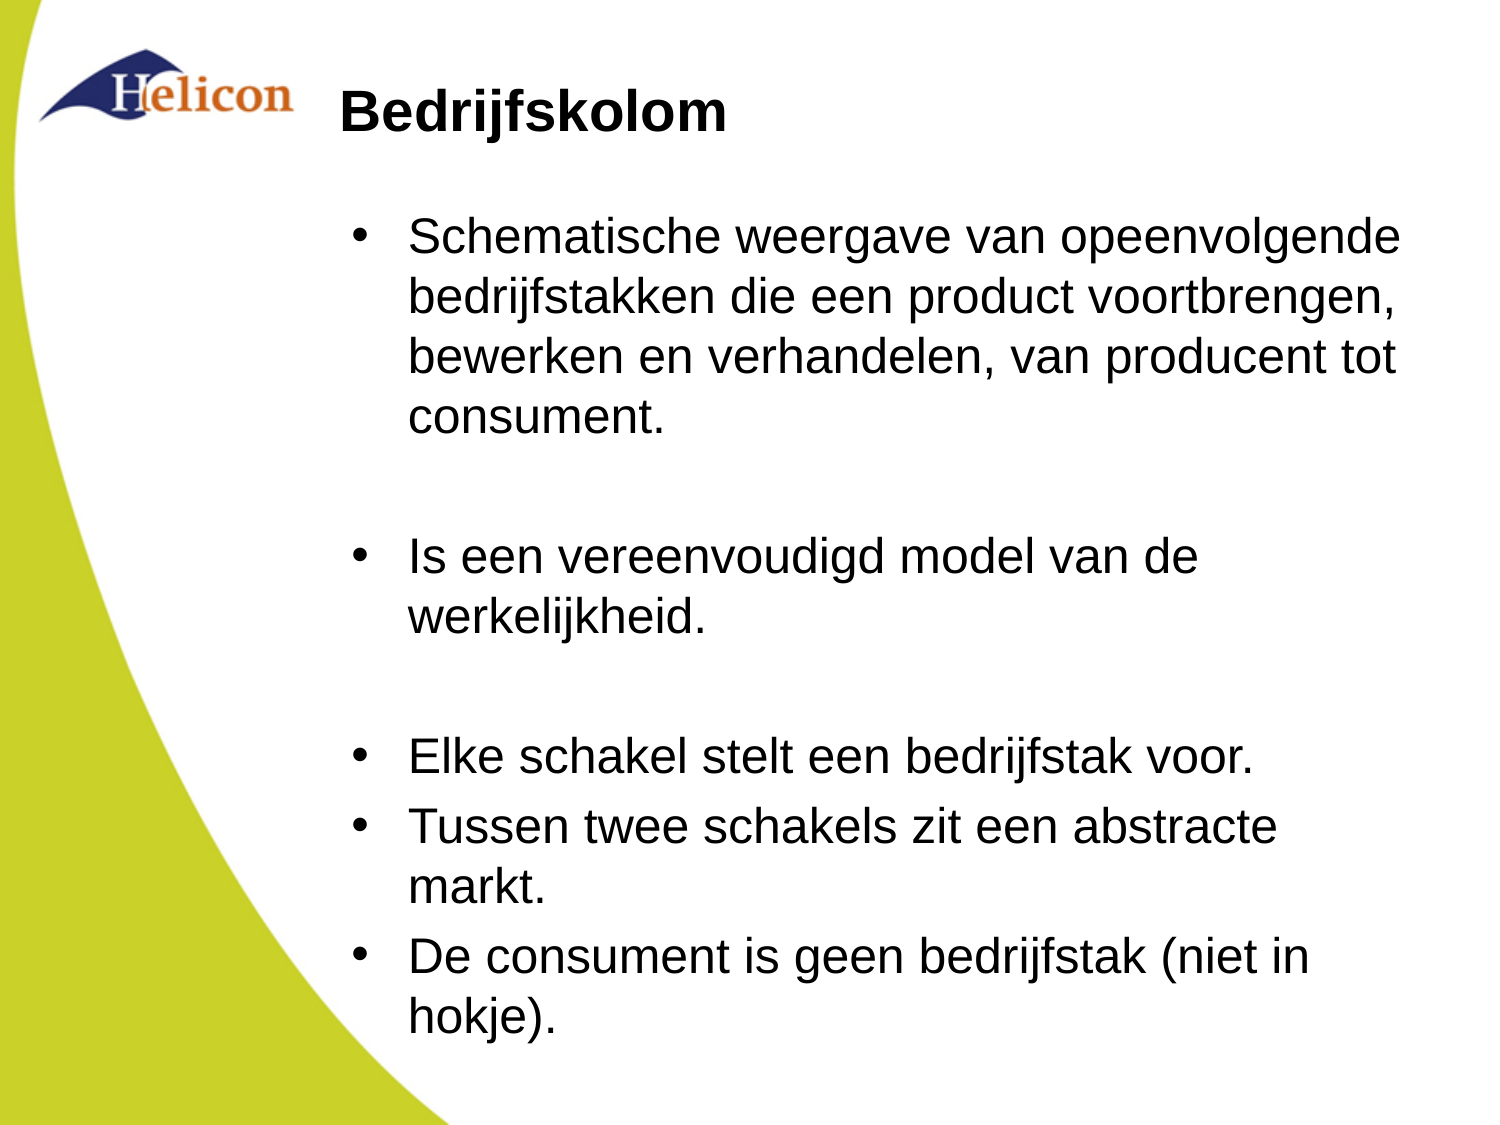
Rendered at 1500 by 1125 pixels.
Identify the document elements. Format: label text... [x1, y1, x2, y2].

title Bedrijfskolom [324, 54, 1415, 161]
list Schematische weergave van opeenvolgende bedrijfstakken die een product voortbrengen, bewerken en verhandelen, van producent tot consument. Is een vereenvoudigd model van de werkelijkheid. Elke schakel stelt een bedrijfstak voor. Tussen twee schakels zit een abstracte markt. De consument is geen bedrijfstak (niet in hokje). [336, 196, 1425, 1005]
picture [0, 0, 1500, 1125]
